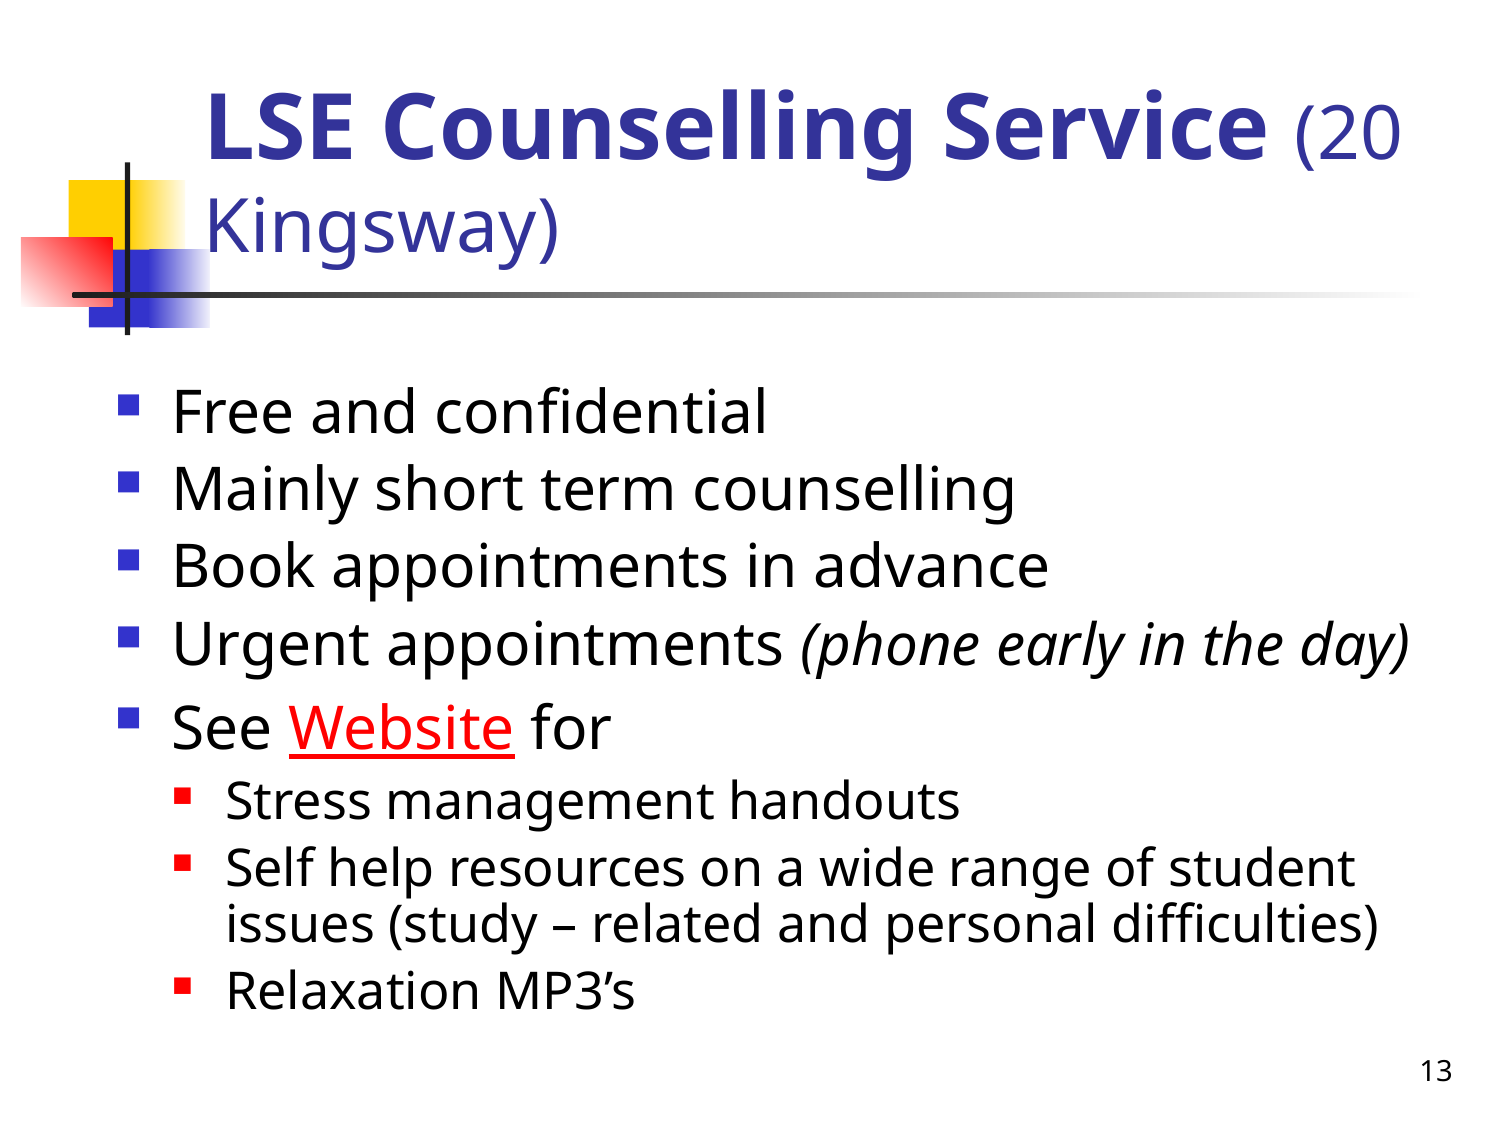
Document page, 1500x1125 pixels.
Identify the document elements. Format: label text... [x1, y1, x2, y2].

title LSE Counselling Service (20 Kingsway) [188, 35, 1468, 275]
list Free and confidential Mainly short term counselling Book appointments in advance Urgent appointments (phone early in the day) See Website for Stress management handouts Self help resources on a wide range of student issues (study – related and personal difficulties) Relaxation MP3’s [100, 373, 1469, 1054]
slide_number 13 [1155, 1054, 1468, 1100]
